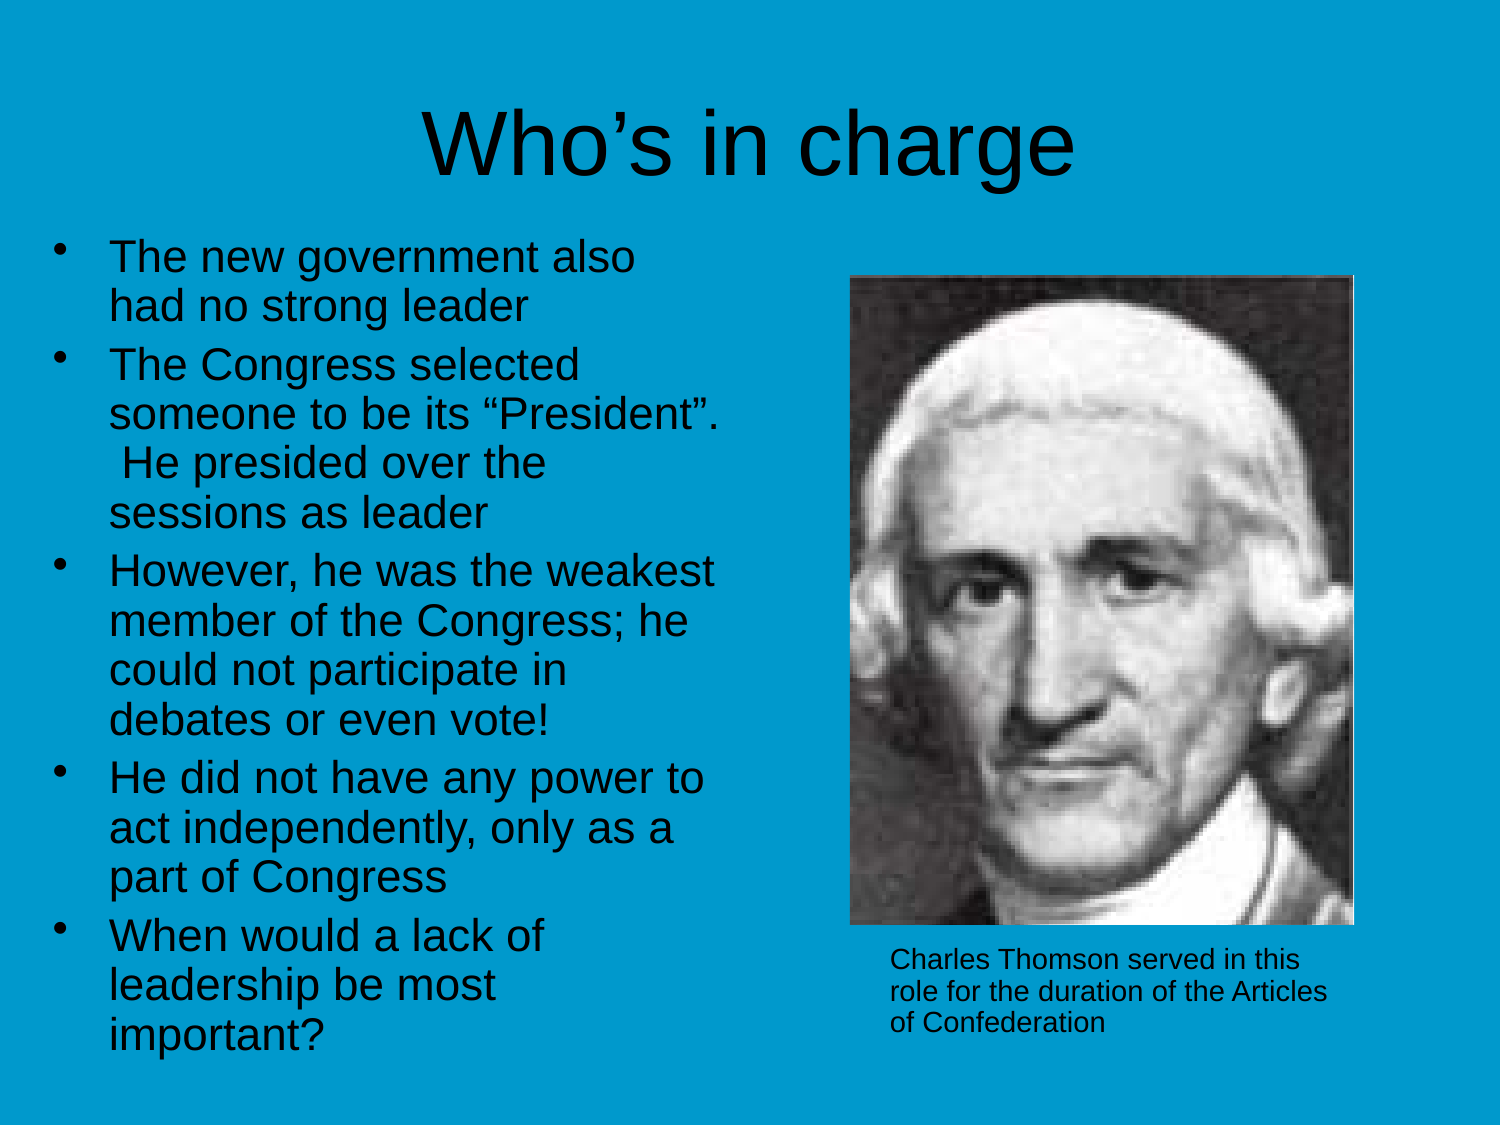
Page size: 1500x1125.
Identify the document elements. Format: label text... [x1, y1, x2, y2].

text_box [849, 274, 1355, 926]
list The new government also had no strong leader The Congress selected someone to be its “President”. He presided over the sessions as leader However, he was the weakest member of the Congress; he could not participate in debates or even vote! He did not have any power to act independently, only as a part of Congress When would a lack of leadership be most important? [37, 224, 738, 1050]
text_box Charles Thomson served in this role for the duration of the Articles of Confederation [875, 937, 1350, 1097]
title Who’s in charge [75, 45, 1425, 233]
